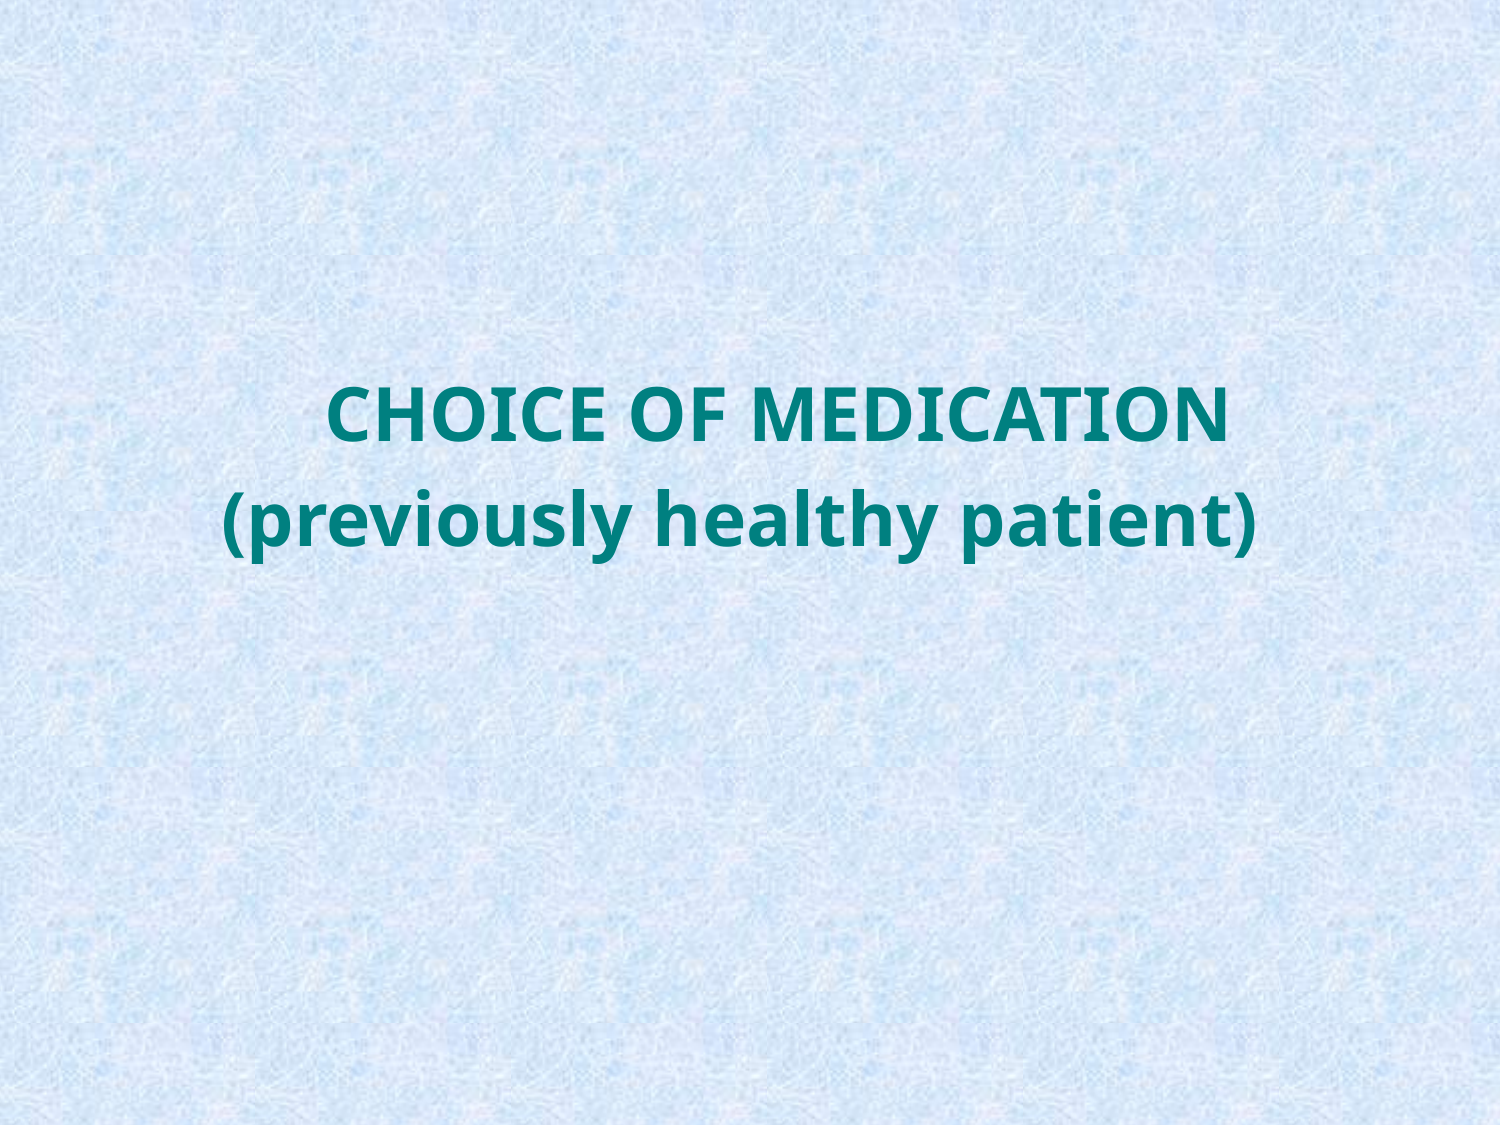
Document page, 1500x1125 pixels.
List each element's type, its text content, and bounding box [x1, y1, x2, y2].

text_box CHOICE OF MEDICATION (previously healthy patient) [0, 0, 1500, 1125]
